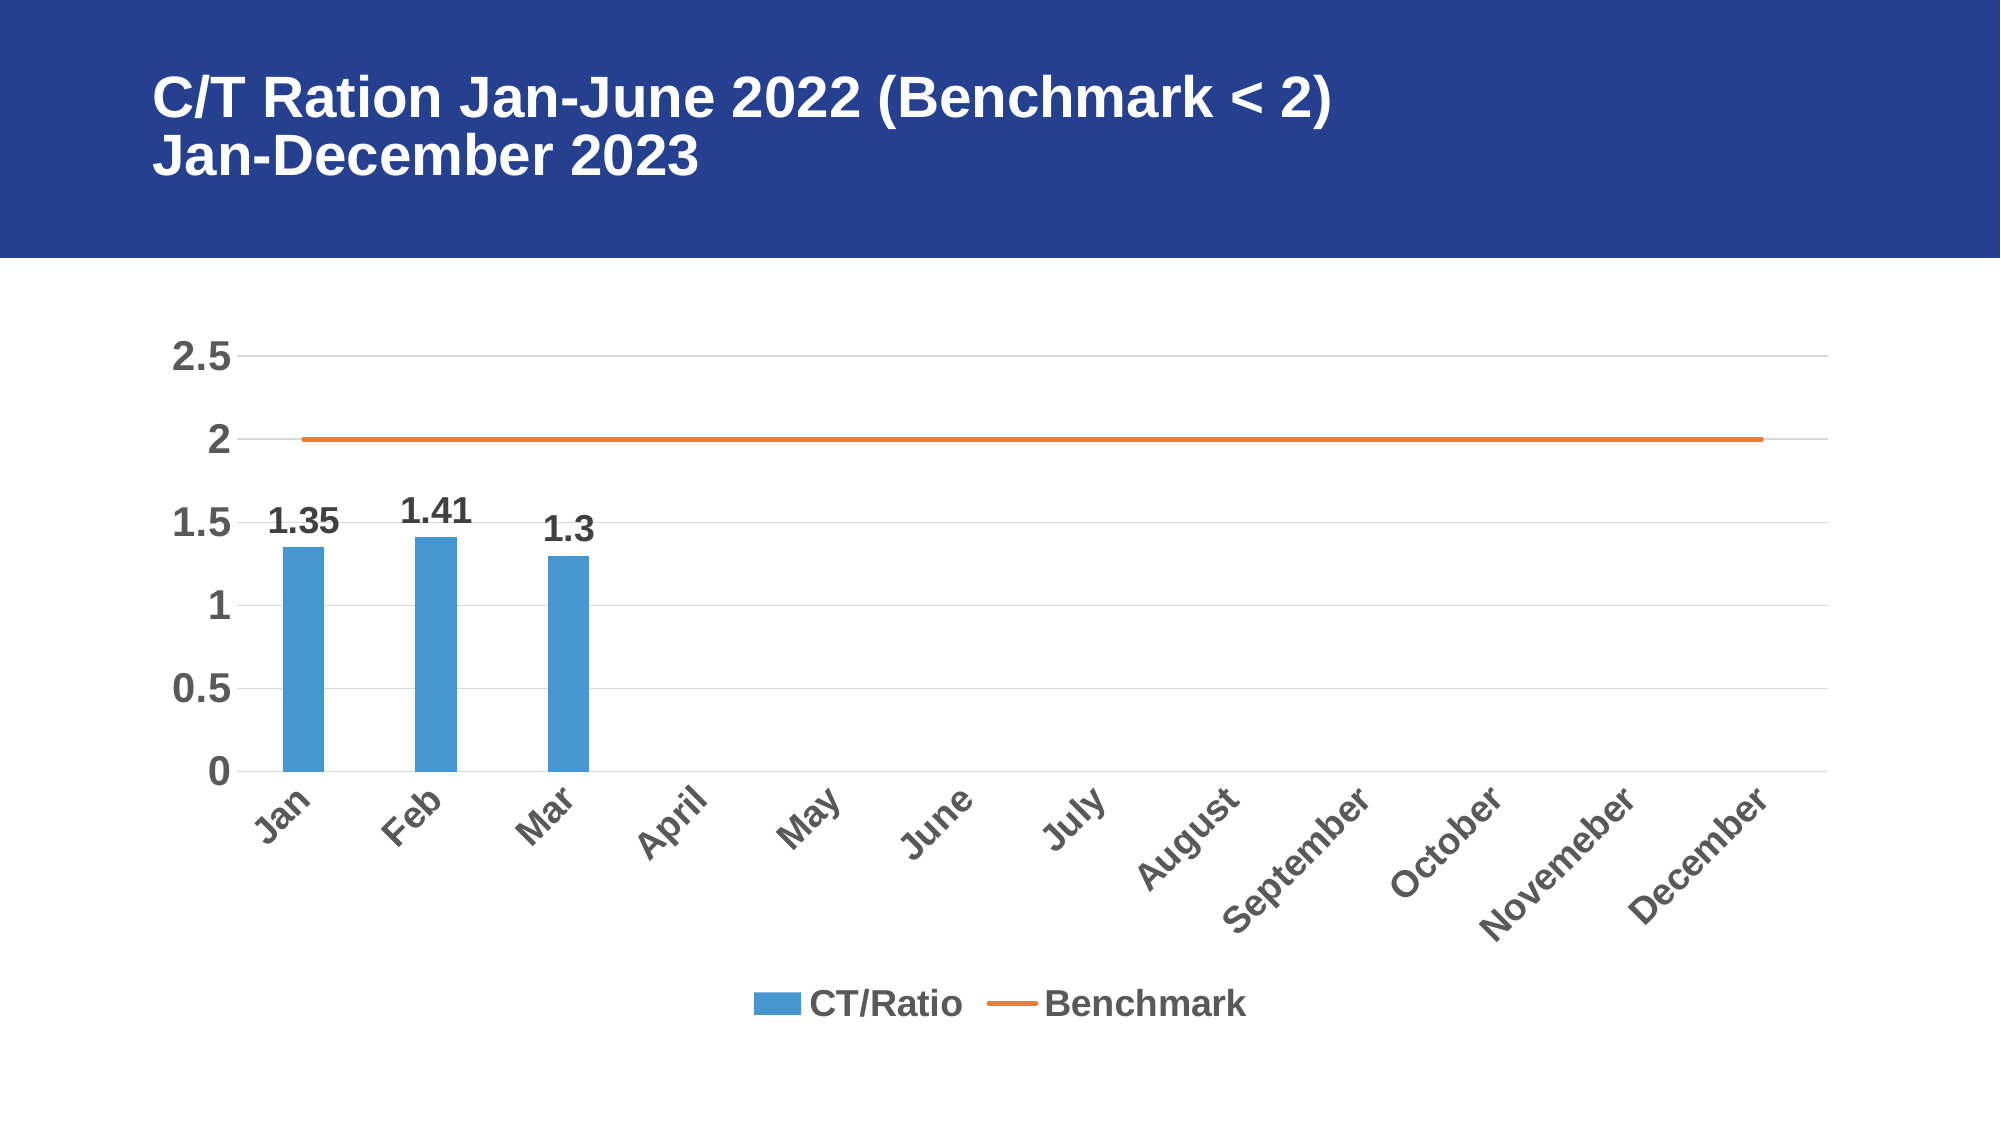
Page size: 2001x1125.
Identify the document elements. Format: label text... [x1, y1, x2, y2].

title C/T Ration Jan-June 2022 (Benchmark < 2) Jan-December 2023 [137, 33, 1834, 225]
chart [137, 318, 1863, 1033]
